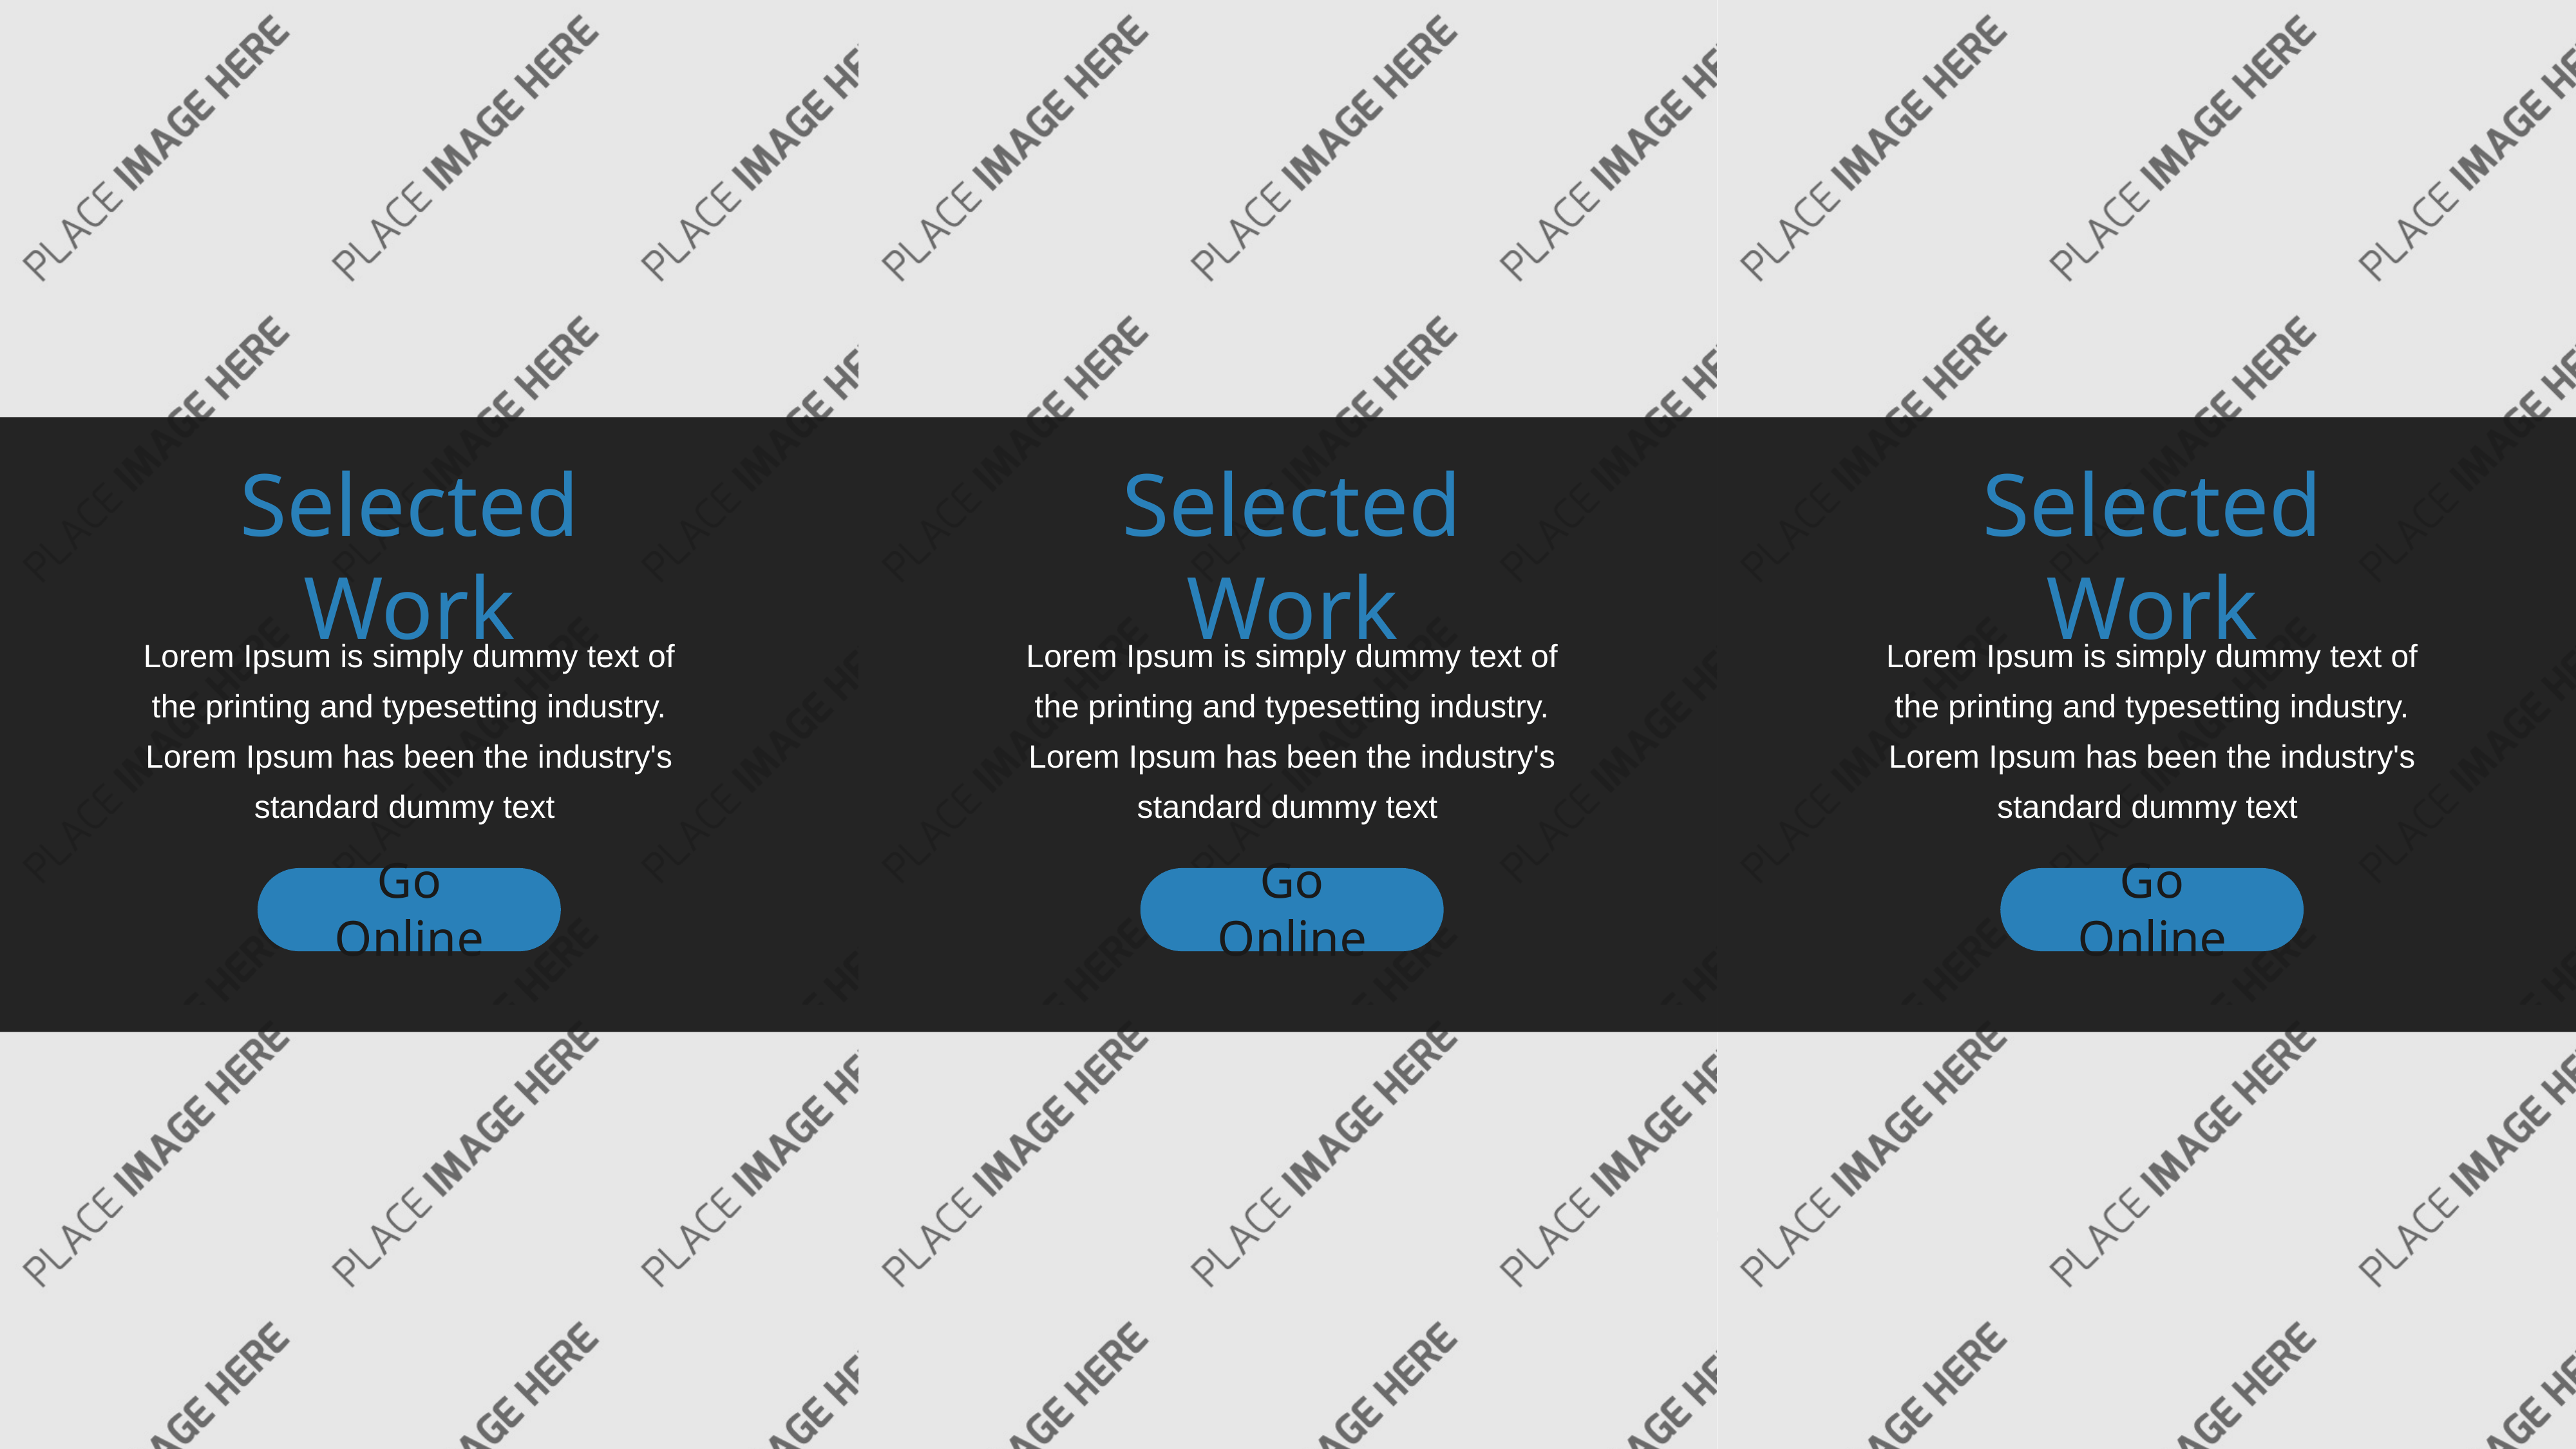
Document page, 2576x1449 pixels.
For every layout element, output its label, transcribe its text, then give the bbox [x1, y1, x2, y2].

text_box [1717, 1032, 2576, 1449]
text_box Selected Work [1028, 510, 1557, 596]
text_box [858, 1032, 1717, 1449]
text_box Selected Work [1902, 510, 2403, 596]
text_box Lorem Ipsum is simply dummy text of the printing and typesetting industry. Lorem Ipsum has been the industry's standard dummy text [1874, 620, 2430, 817]
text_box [2000, 867, 2304, 952]
text_box [0, 0, 858, 417]
text_box [858, 0, 1717, 417]
text_box Lorem Ipsum is simply dummy text of the printing and typesetting industry. Lorem Ipsum has been the industry's standard dummy text [1014, 620, 1570, 817]
text_box Lorem Ipsum is simply dummy text of the printing and typesetting industry. Lorem Ipsum has been the industry's standard dummy text [131, 620, 687, 817]
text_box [1140, 867, 1444, 952]
text_box [1717, 0, 2576, 417]
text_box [257, 867, 562, 952]
text_box Selected Work [159, 510, 660, 596]
text_box [0, 1032, 858, 1449]
text_box [0, 417, 2576, 1032]
